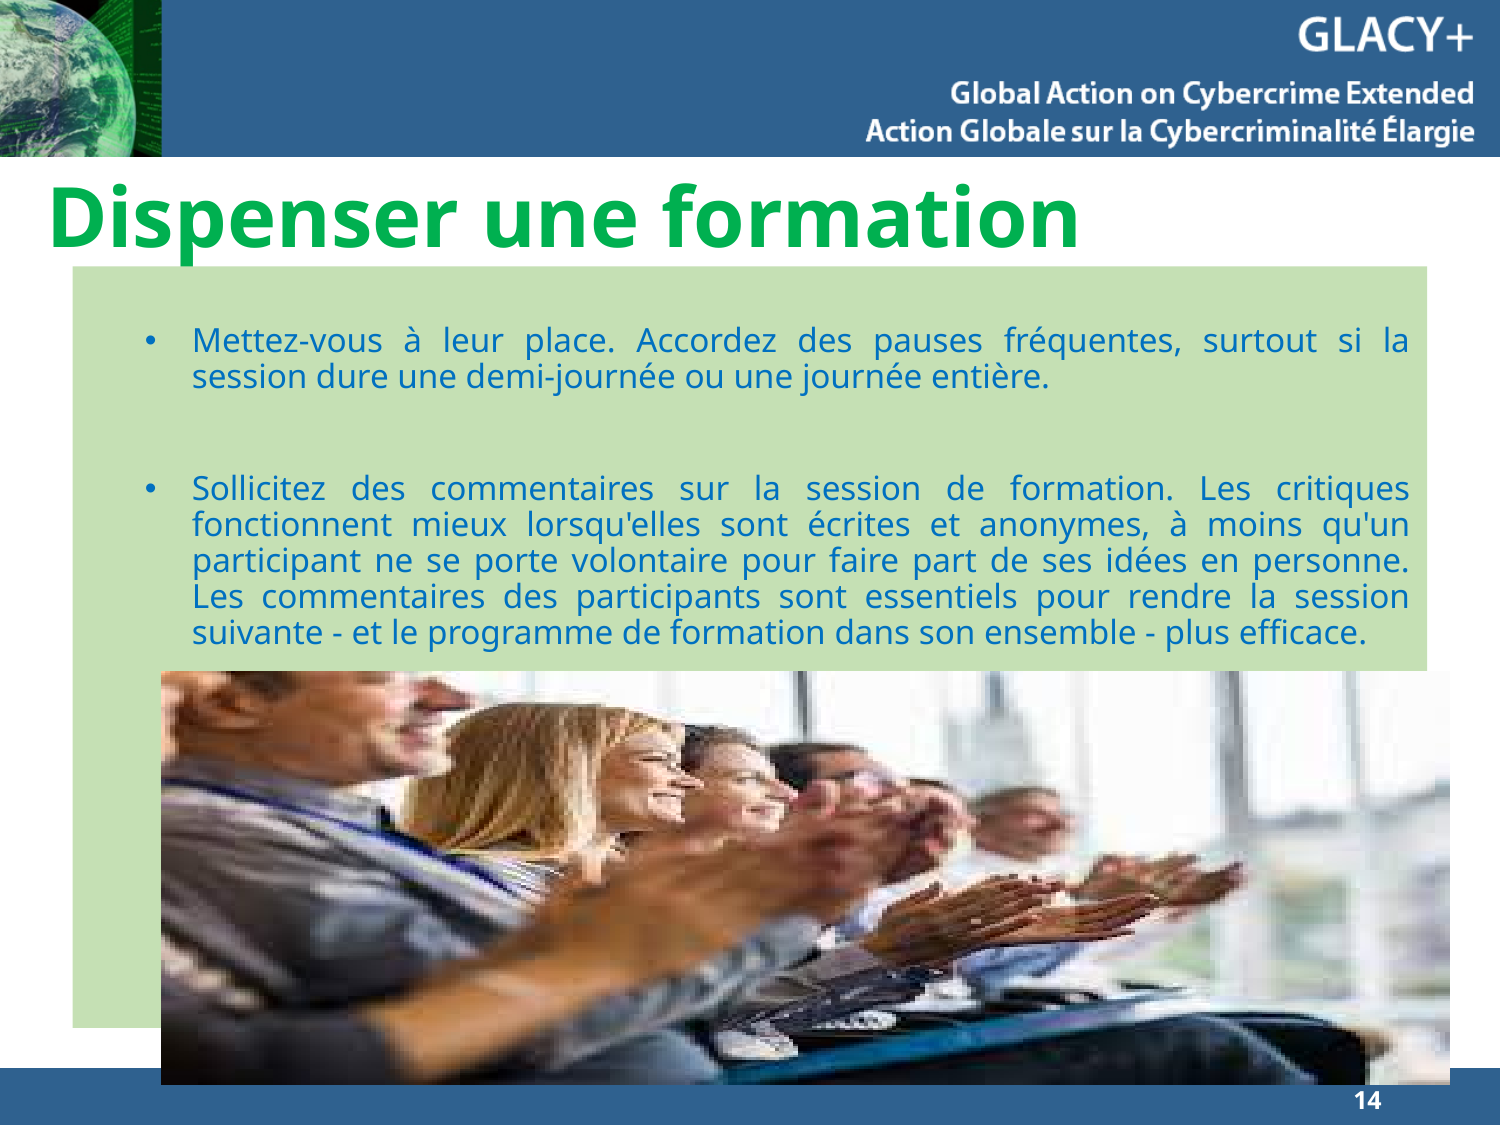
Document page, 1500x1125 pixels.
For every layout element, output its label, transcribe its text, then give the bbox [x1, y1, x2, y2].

title Dispenser une formation [9, 126, 1397, 315]
picture [161, 671, 1450, 1085]
list Mettez-vous à leur place. Accordez des pauses fréquentes, surtout si la session dure une demi-journée ou une journée entière. Sollicitez des commentaires sur la session de formation. Les critiques fonctionnent mieux lorsqu'elles sont écrites et anonymes, à moins qu'un participant ne se porte volontaire pour faire part de ses idées en personne. Les commentaires des participants sont essentiels pour rendre la session suivante - et le programme de formation dans son ensemble - plus efficace. [72, 266, 1428, 1028]
picture [0, 0, 1500, 157]
slide_number 14 [1059, 1085, 1397, 1125]
